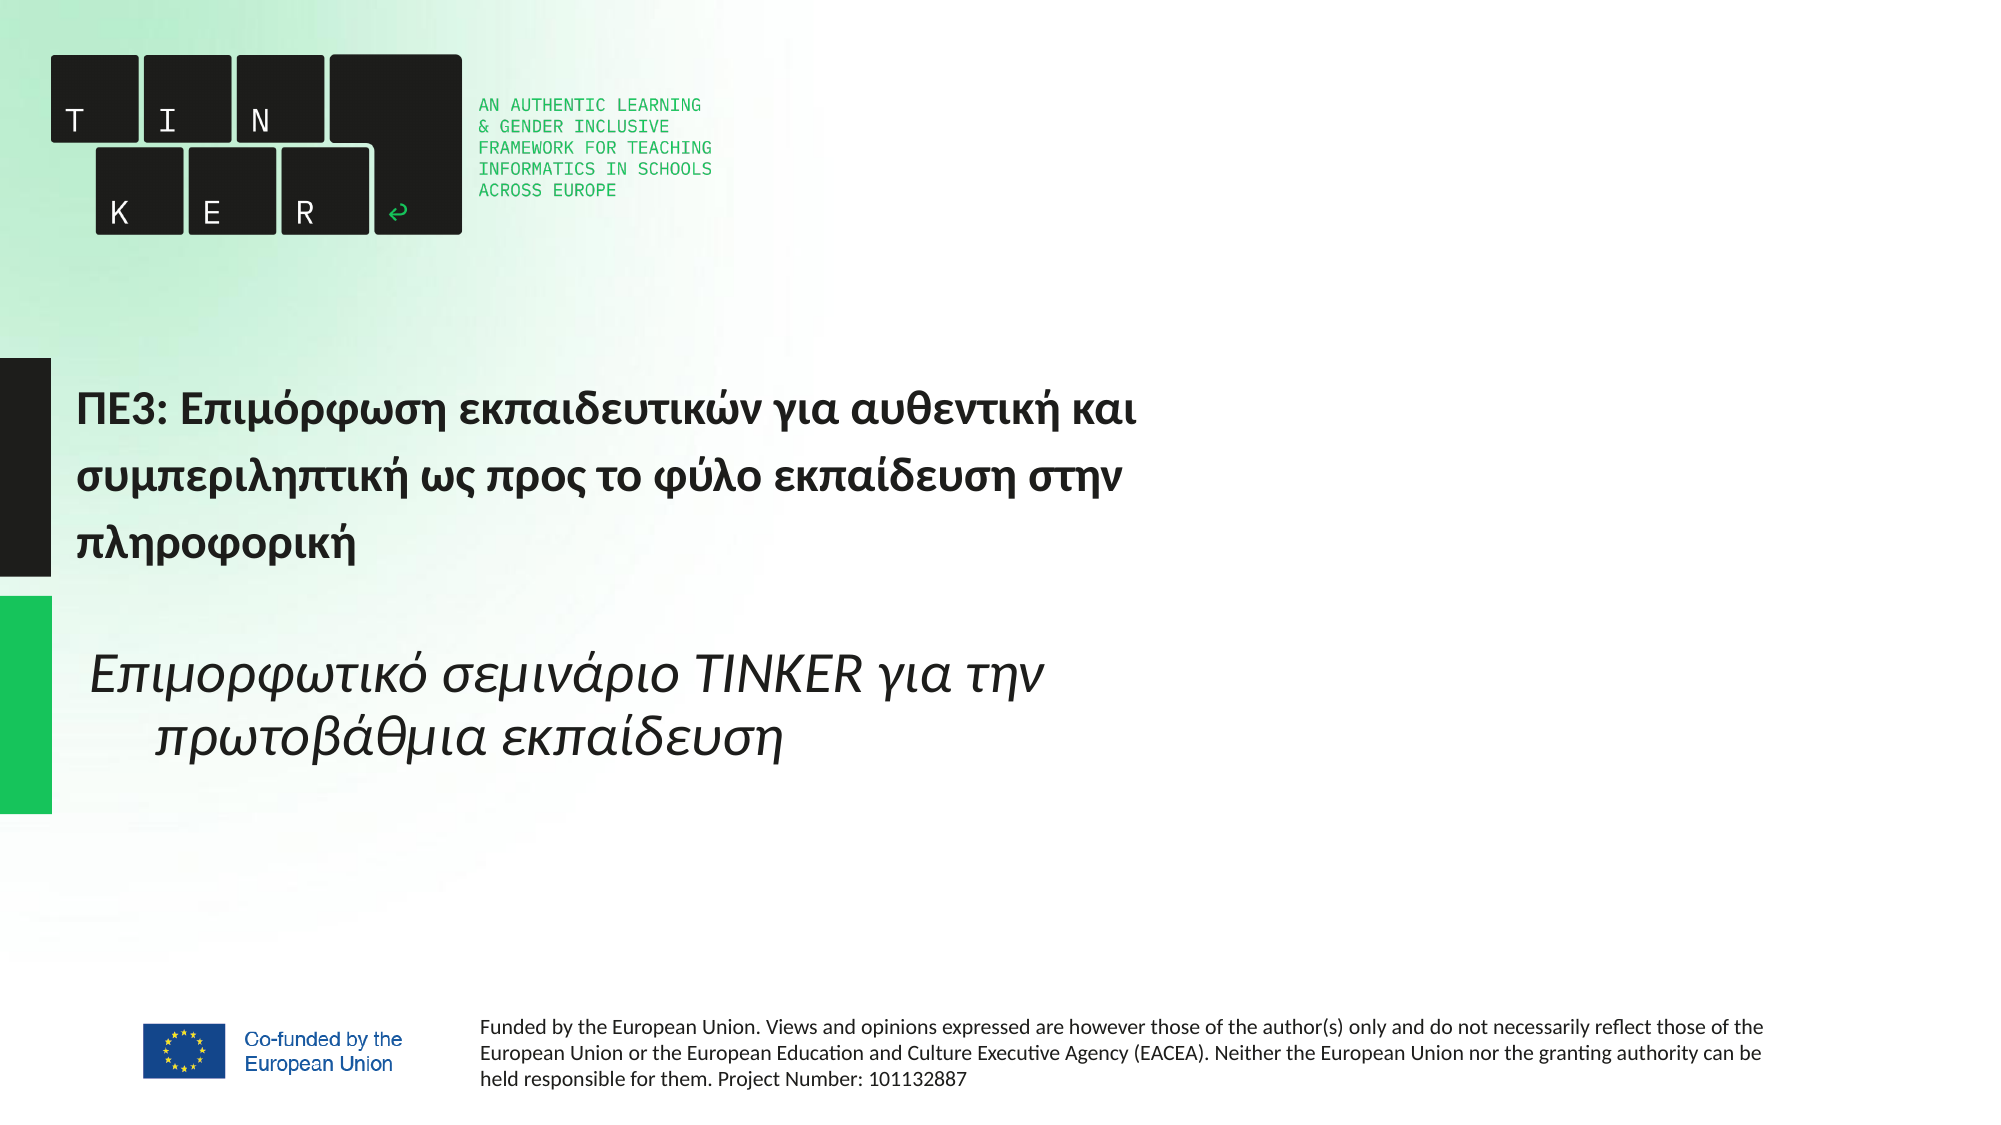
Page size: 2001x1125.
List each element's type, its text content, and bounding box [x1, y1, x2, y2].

subtitle Επιμορφωτικό σεμινάριο TINKER για την πρωτοβάθμια εκπαίδευση [65, 599, 1197, 812]
title ΠΕ3: Επιμόρφωση εκπαιδευτικών για αυθεντική και συμπεριληπτική ως προς το φύλο εκπαίδευση στην πληροφορική [61, 358, 1196, 578]
picture [0, 0, 843, 1125]
